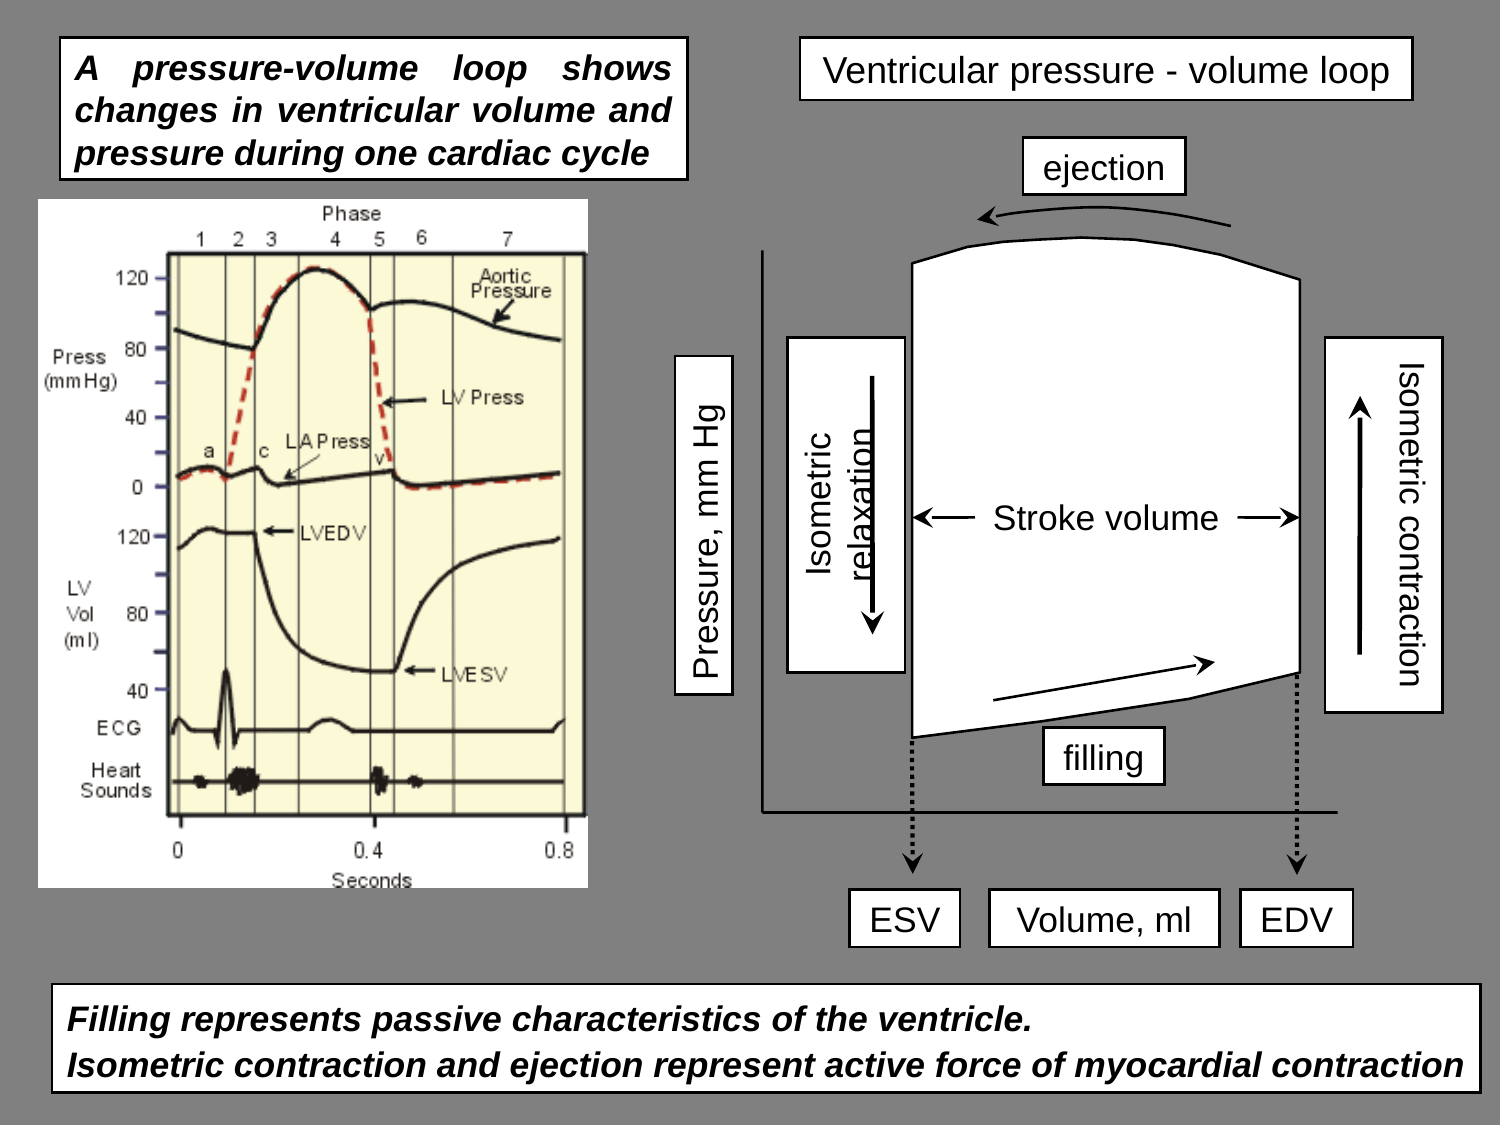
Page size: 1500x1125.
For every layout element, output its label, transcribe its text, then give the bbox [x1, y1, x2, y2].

text_box A pressure-volume loop shows changes in ventricular volume and pressure during one cardiac cycle [59, 37, 688, 180]
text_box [674, 137, 1443, 951]
picture [37, 199, 588, 888]
title Ventricular pressure - volume loop [799, 36, 1414, 101]
text_box Filling represents passive characteristics of the ventricle. Isometric contraction and ejection represent active force of myocardial contraction [52, 984, 1481, 1093]
